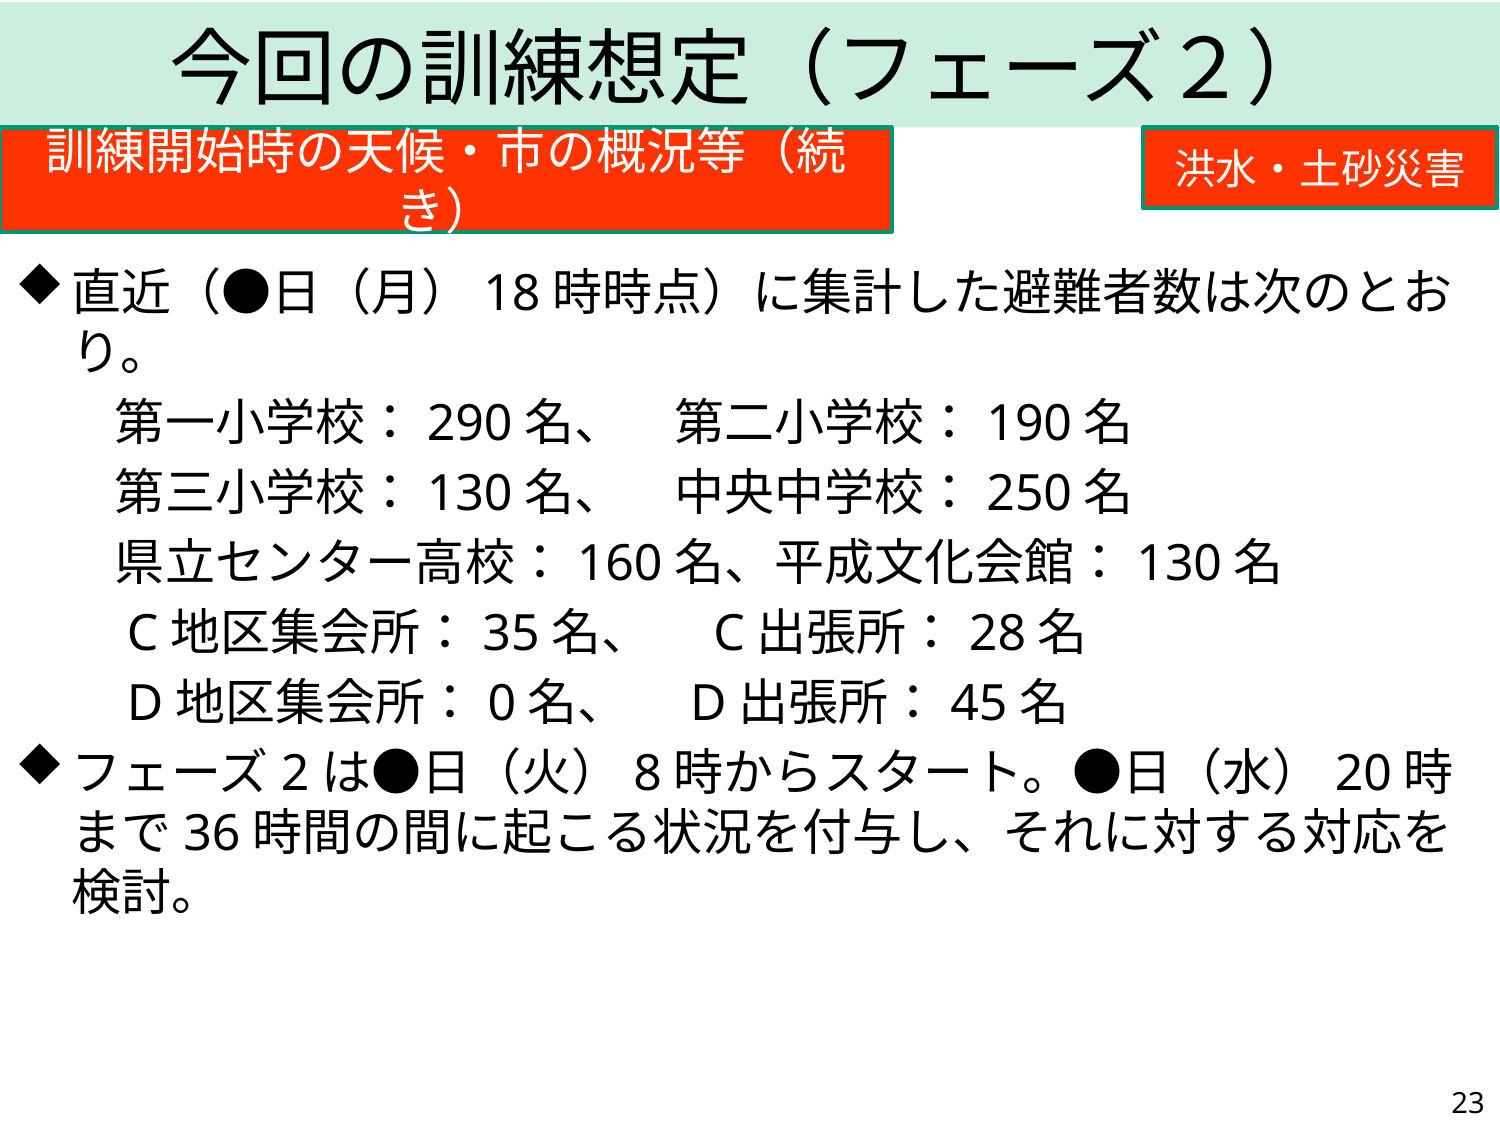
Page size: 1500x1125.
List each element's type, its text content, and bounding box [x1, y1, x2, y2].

text_box 訓練開始時の天候・市の概況等（続き） [0, 125, 894, 234]
text_box 洪水・土砂災害 [1141, 125, 1499, 210]
text_box 今回の訓練想定（フェーズ２） [0, 2, 1500, 128]
list 直近（●日（月）18時時点）に集計した避難者数は次のとおり。 第一小学校：290名、 第二小学校：190名 第三小学校：130名、 中央中学校：250名 県立センター高校：160名、平成文化会館：130名 C地区集会所：35名、 C出張所：28名 D地区集会所：0名、 D出張所：45名 フェーズ2は●日（火）8時からスタート。●日（水）20時まで36時間の間に起こる状況を付与し、それに対する対応を検討。 [0, 252, 1500, 1024]
slide_number 22 [1187, 1077, 1500, 1123]
